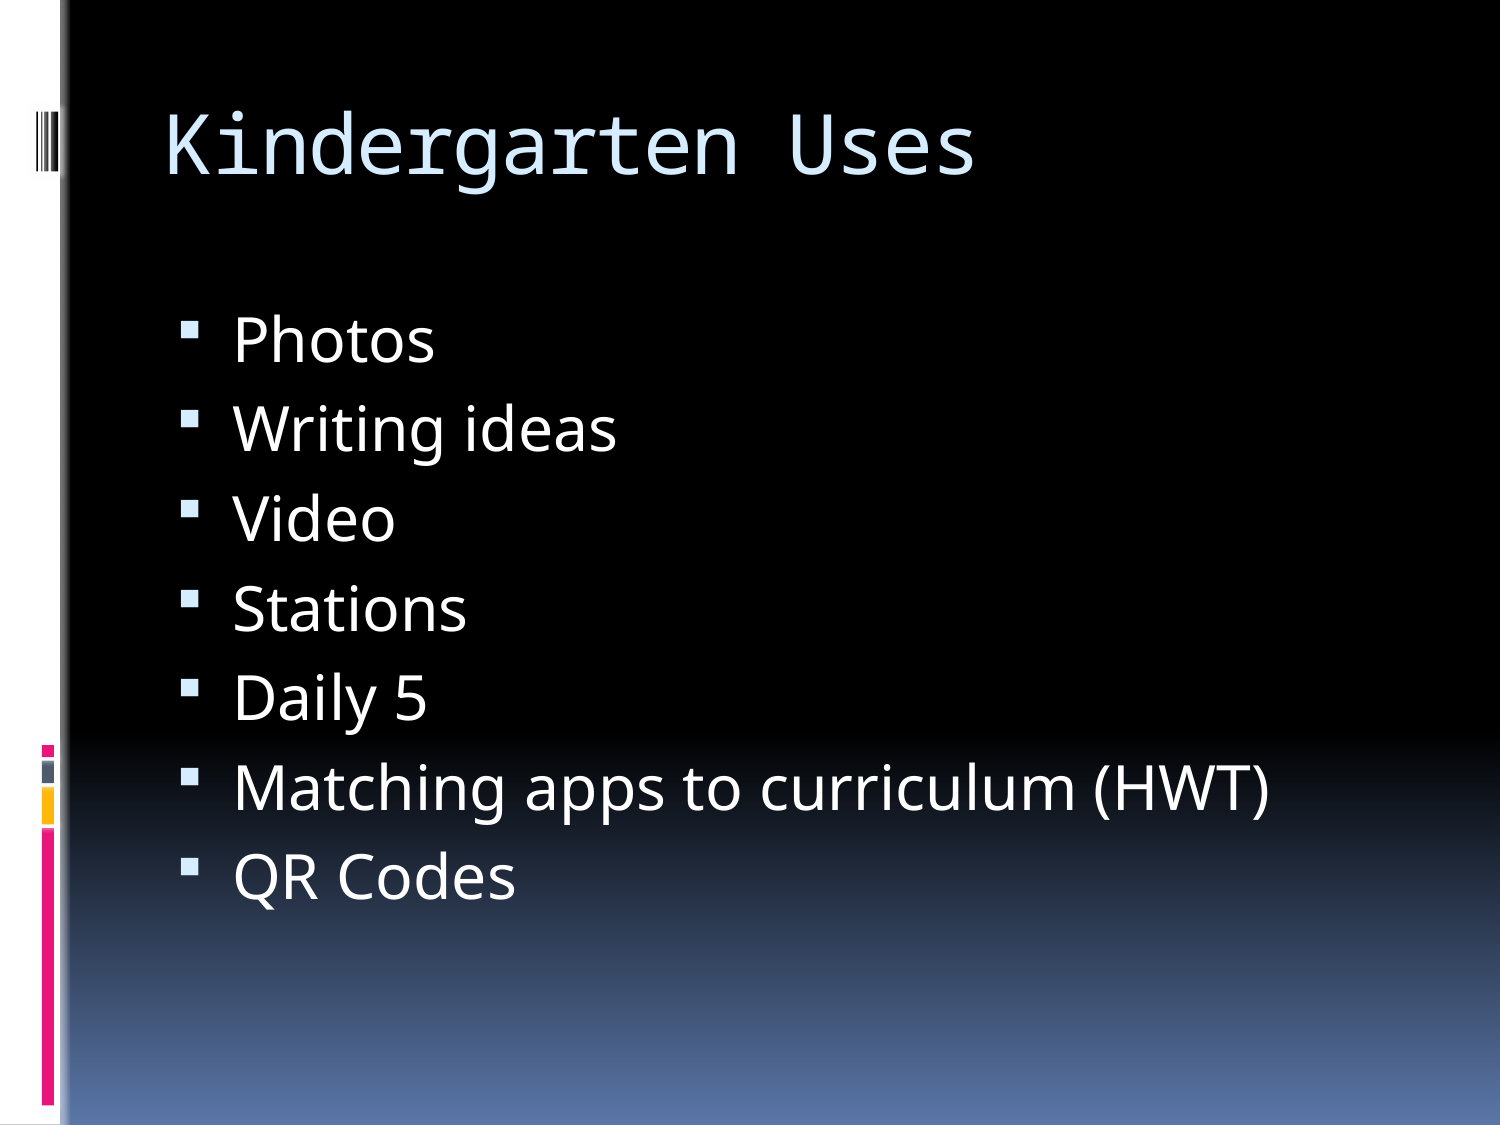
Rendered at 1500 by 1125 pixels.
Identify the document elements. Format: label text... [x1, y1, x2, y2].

title Kindergarten Uses [150, 83, 1425, 234]
list Photos Writing ideas Video Stations Daily 5 Matching apps to curriculum (HWT) QR Codes [150, 292, 1425, 1043]
